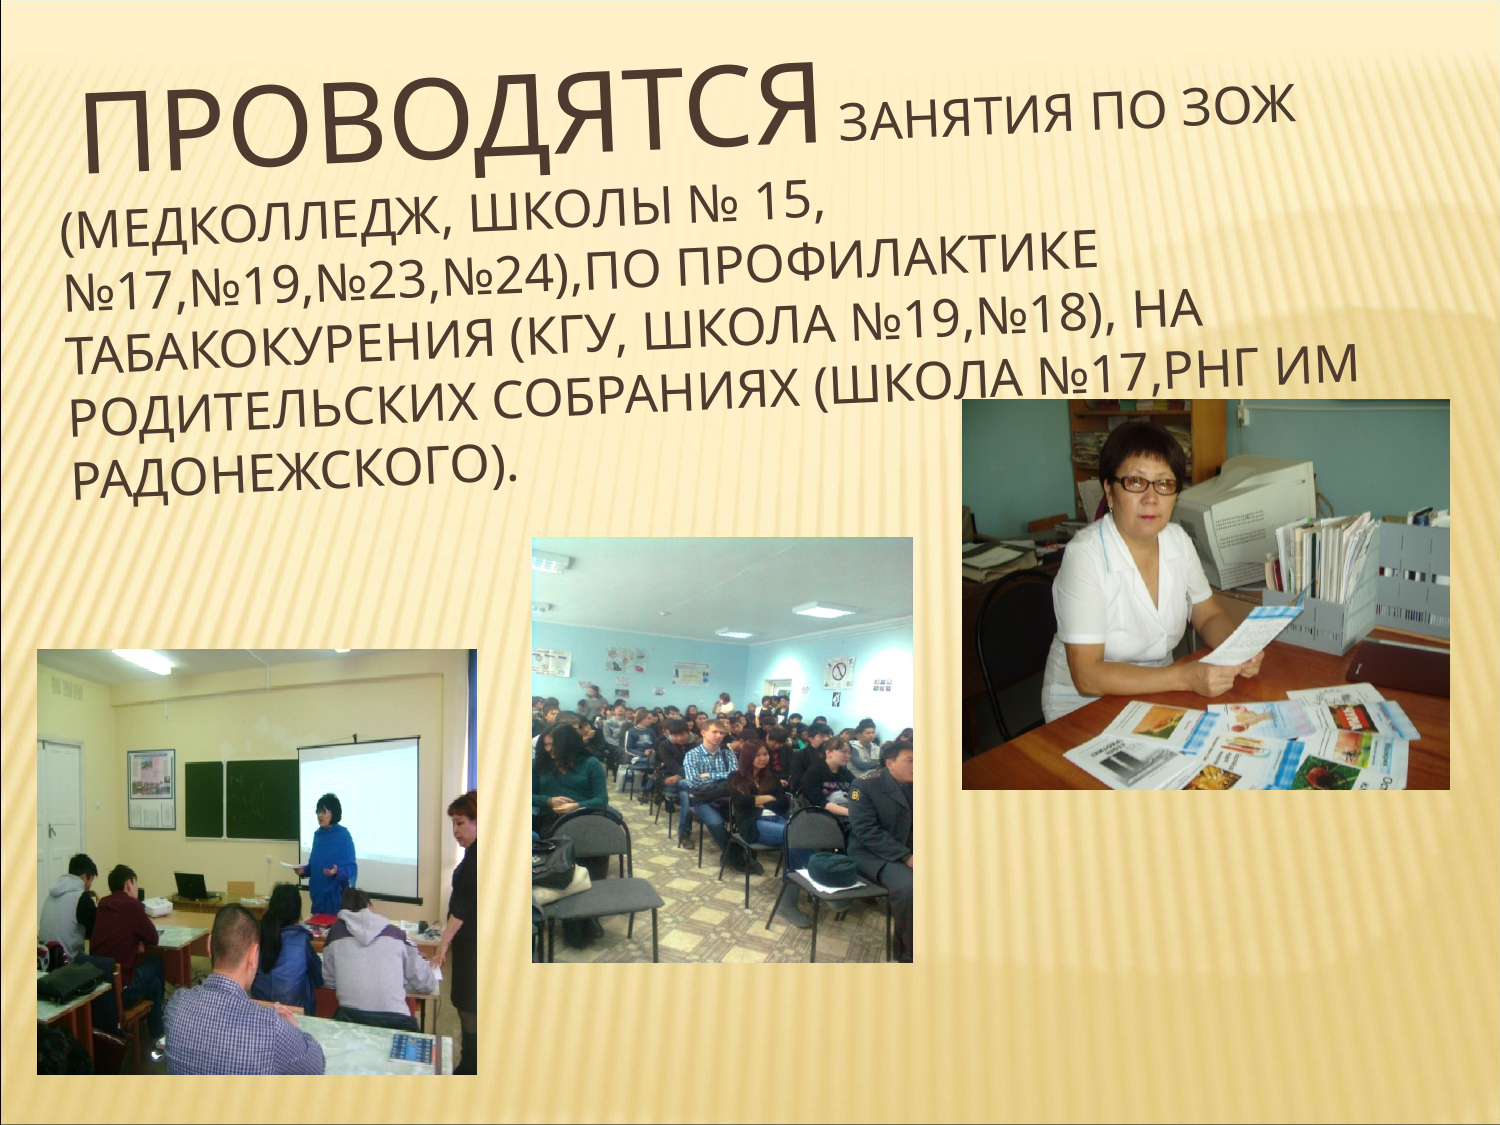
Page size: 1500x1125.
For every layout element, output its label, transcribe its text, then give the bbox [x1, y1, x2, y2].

picture [0, 0, 1500, 1125]
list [37, 649, 477, 1076]
title проводятся занятия по ЗОЖ (медколледж, школы № 15, №17,№19,№23,№24),по профилактике табакокурения (КГУ, Школа №19,№18), на родительских собраниях (Школа №17,РНГ им Радонежского). [37, 0, 1421, 516]
